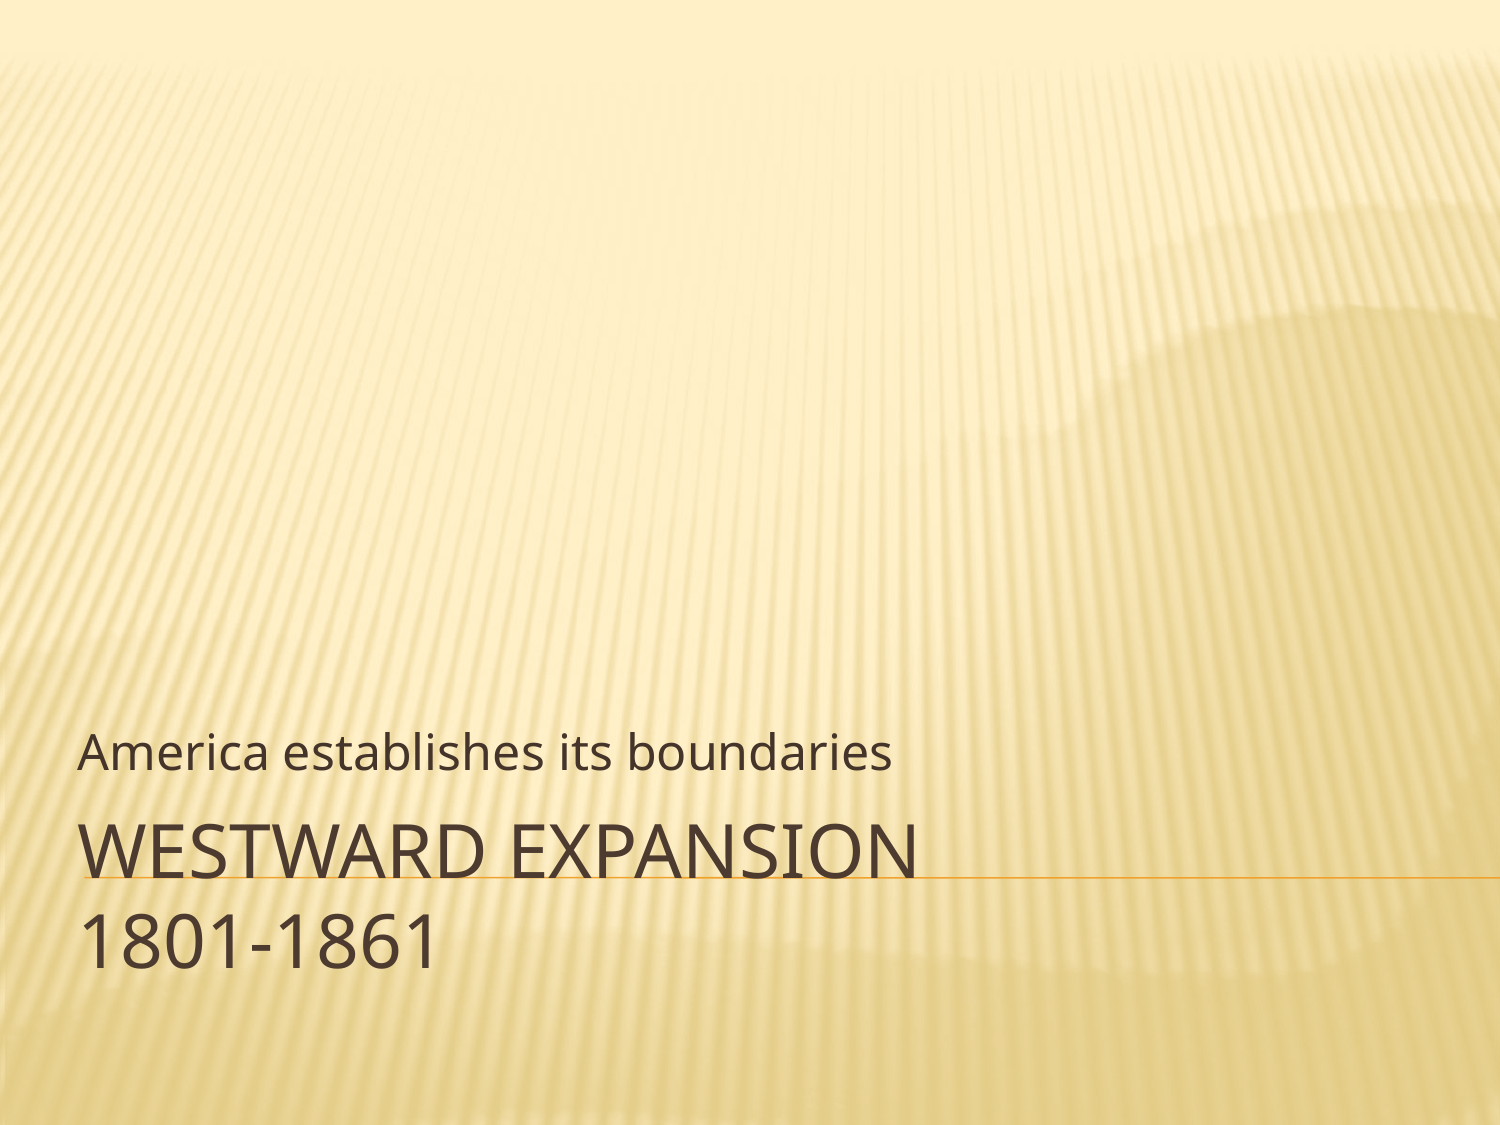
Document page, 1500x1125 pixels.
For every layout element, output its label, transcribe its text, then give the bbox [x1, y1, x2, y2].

title Westward Expansion 1801-1861 [62, 796, 1450, 997]
subtitle America establishes its boundaries [62, 637, 1451, 788]
